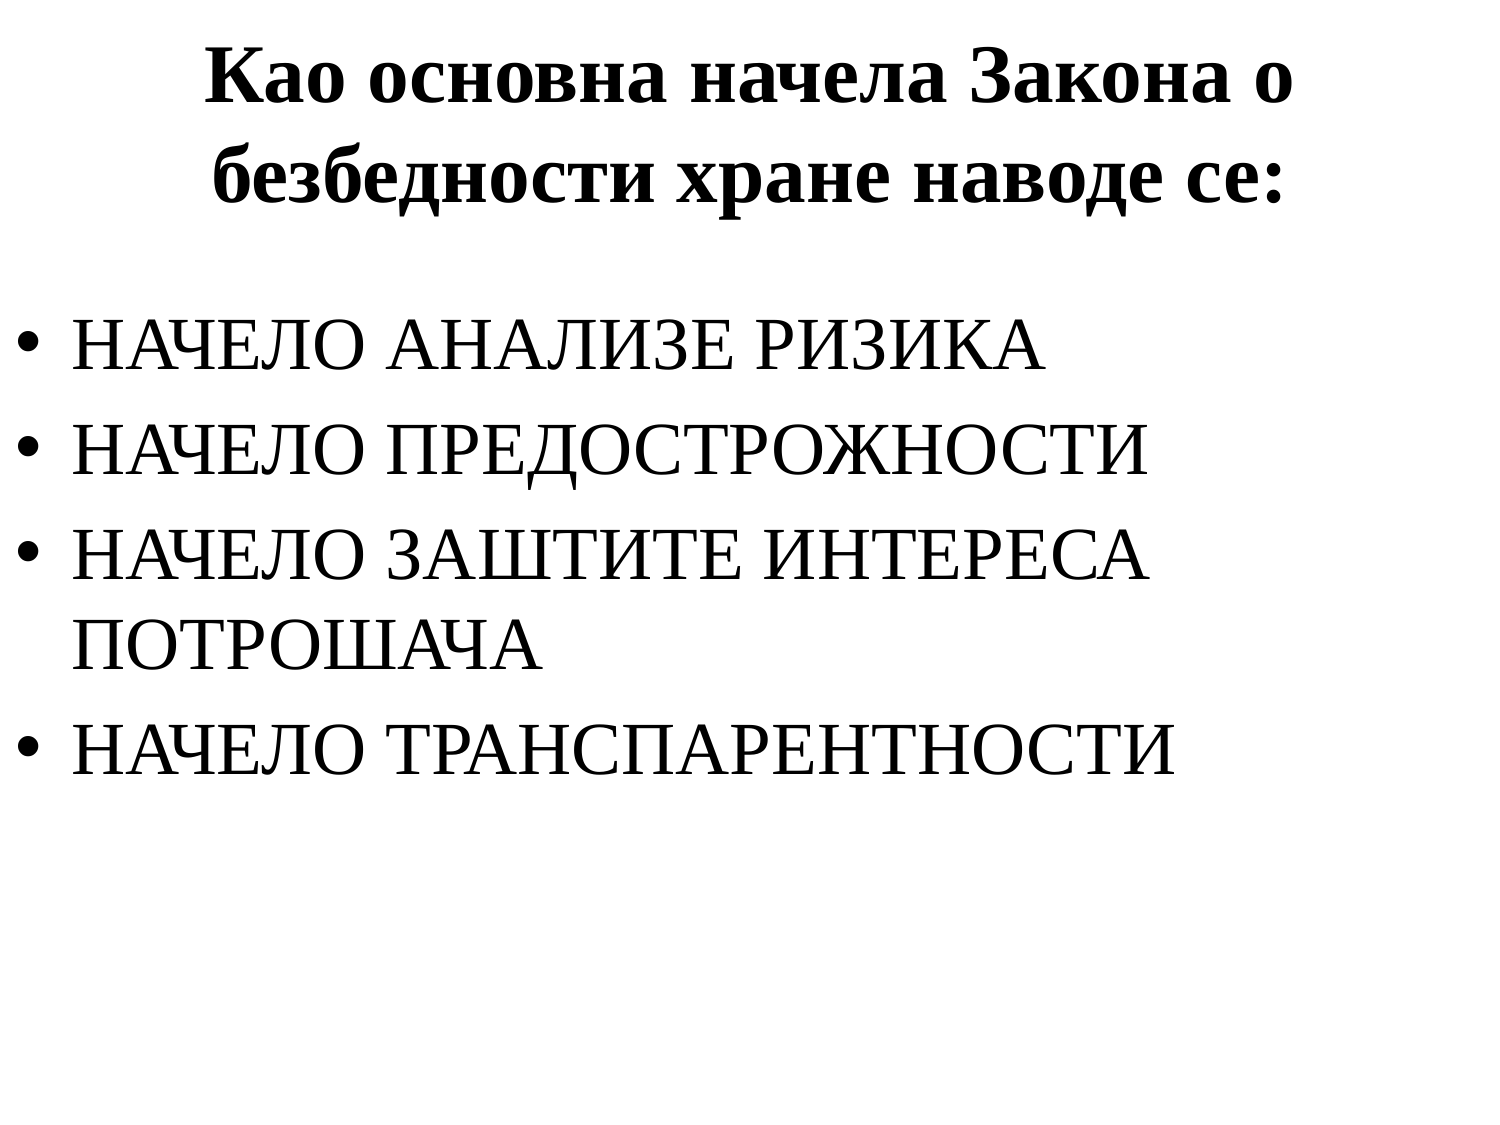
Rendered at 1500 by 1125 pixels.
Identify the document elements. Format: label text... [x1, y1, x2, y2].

list НАЧЕЛО АНАЛИЗЕ РИЗИКА НАЧЕЛО ПРЕДОСТРОЖНОСТИ НАЧЕЛО ЗАШТИТЕ ИНТЕРЕСА ПОТРОШАЧА НАЧЕЛО ТРАНСПАРЕНТНОСТИ [0, 287, 1500, 1125]
title Као основна начела Закона о безбедности хране наводе се: [0, 0, 1500, 238]
